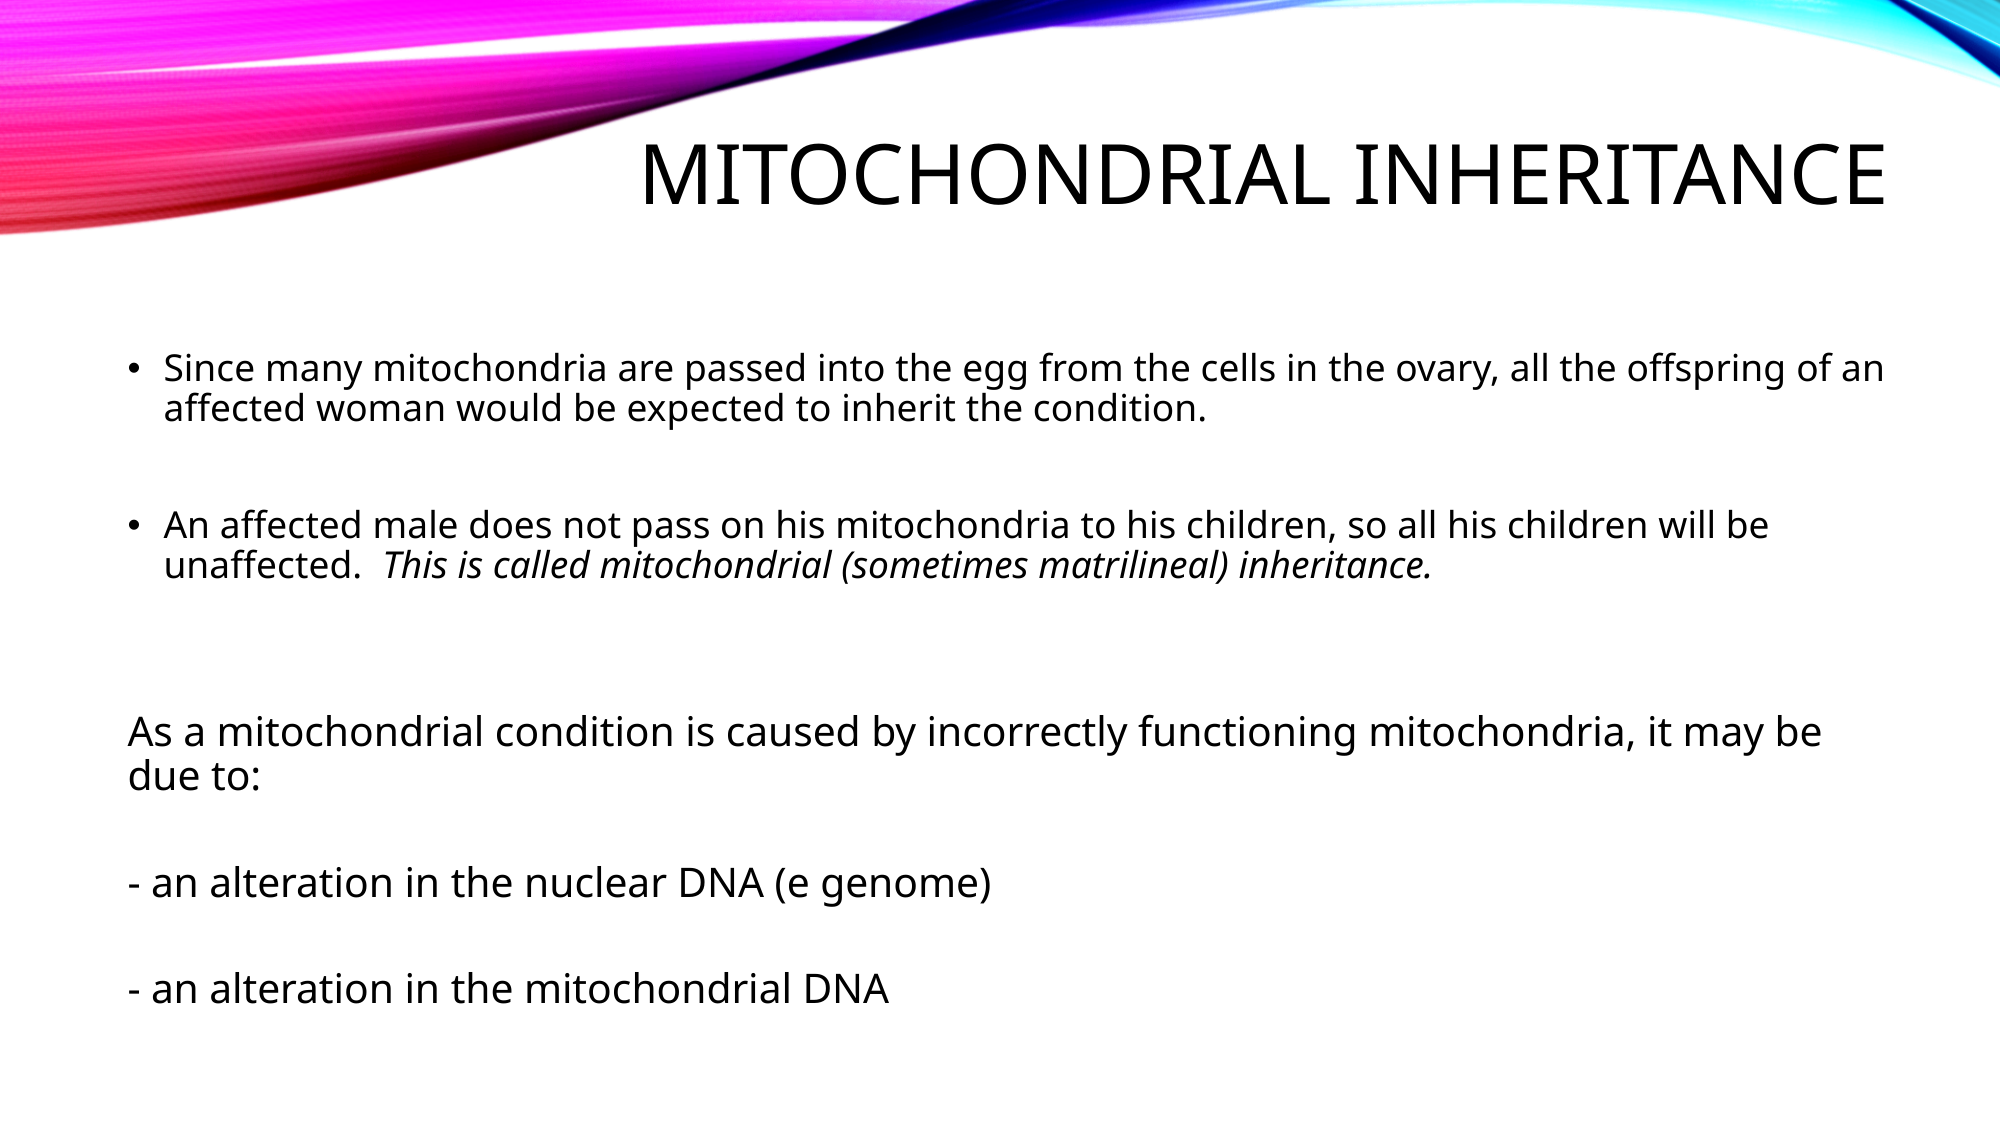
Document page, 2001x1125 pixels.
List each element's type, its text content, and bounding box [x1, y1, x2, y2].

title Mitochondrial inheritance [491, 71, 1905, 284]
picture [1890, 0, 2000, 75]
picture [1910, 0, 2000, 45]
list Since many mitochondria are passed into the egg from the cells in the ovary, all the offspring of an affected woman would be expected to inherit the condition. An affected male does not pass on his mitochondria to his children, so all his children will be unaffected. This is called mitochondrial (sometimes matrilineal) inheritance. As a mitochondrial condition is caused by incorrectly functioning mitochondria, it may be due to: - an alteration in the nuclear DNA (e genome) - an alteration in the mitochondrial DNA [112, 279, 1911, 1021]
picture [0, 0, 2000, 237]
